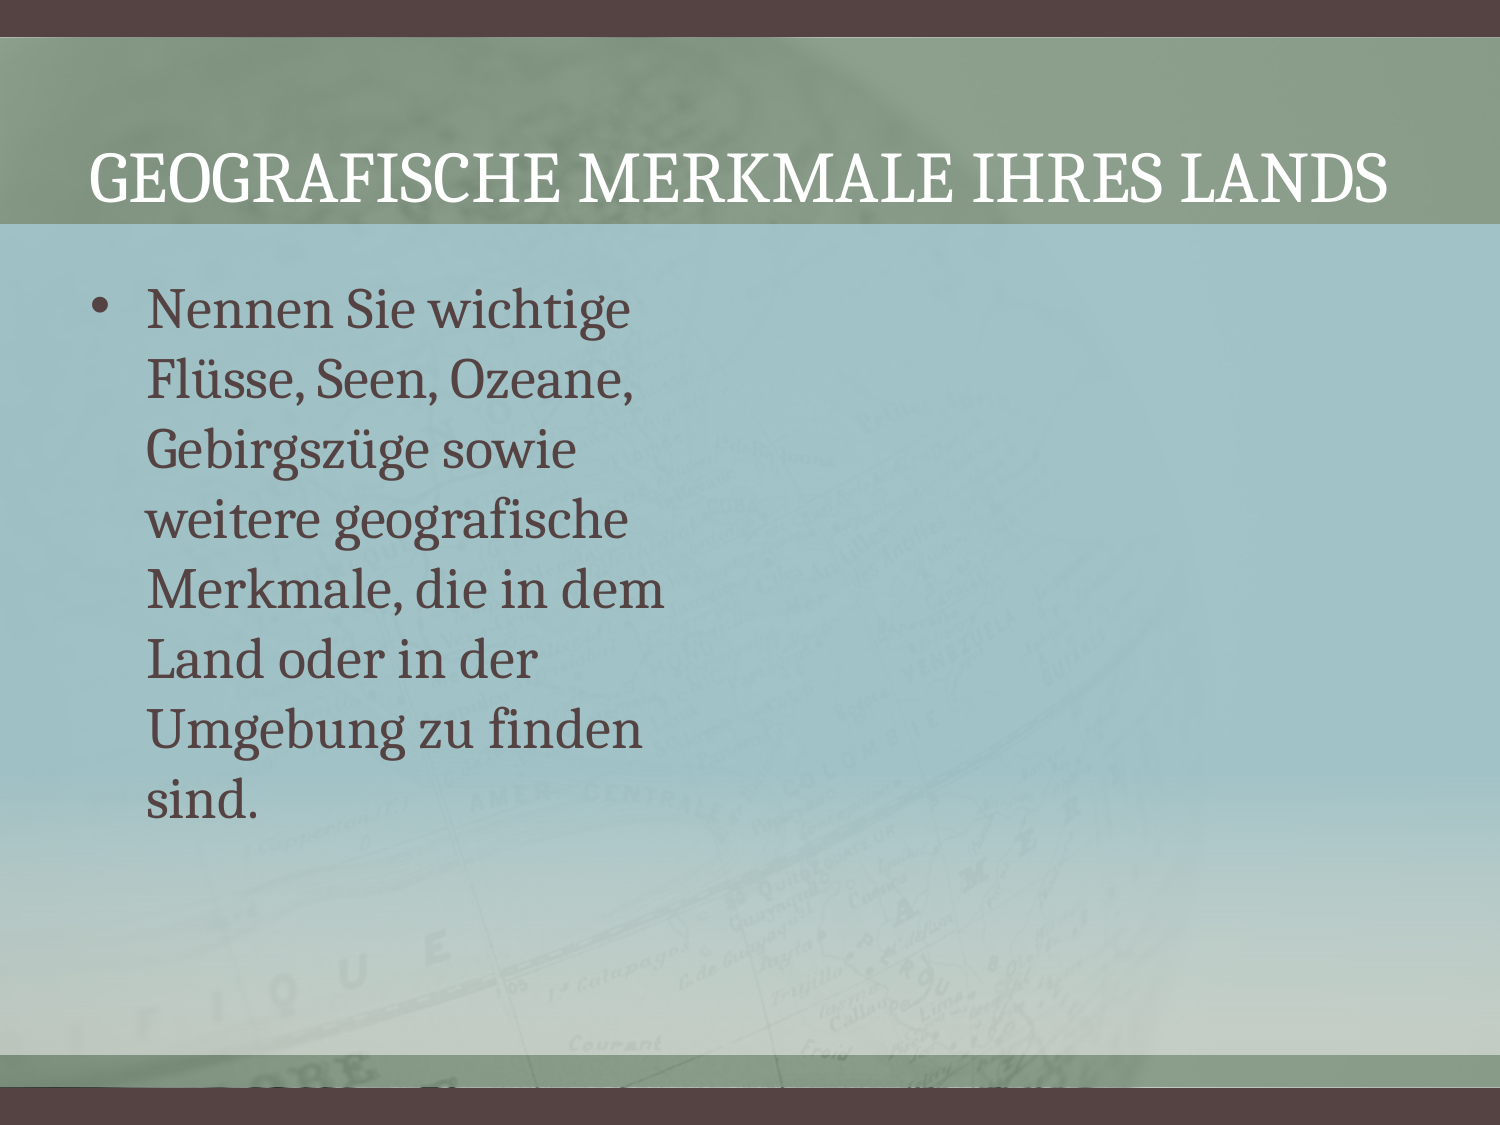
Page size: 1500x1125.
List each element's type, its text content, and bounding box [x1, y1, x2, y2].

list Nennen Sie wichtige Flüsse, Seen, Ozeane, Gebirgszüge sowie weitere geografische Merkmale, die in dem Land oder in der Umgebung zu finden sind. [75, 262, 738, 1005]
title Geografische Merkmale Ihres Lands [75, 37, 1425, 225]
